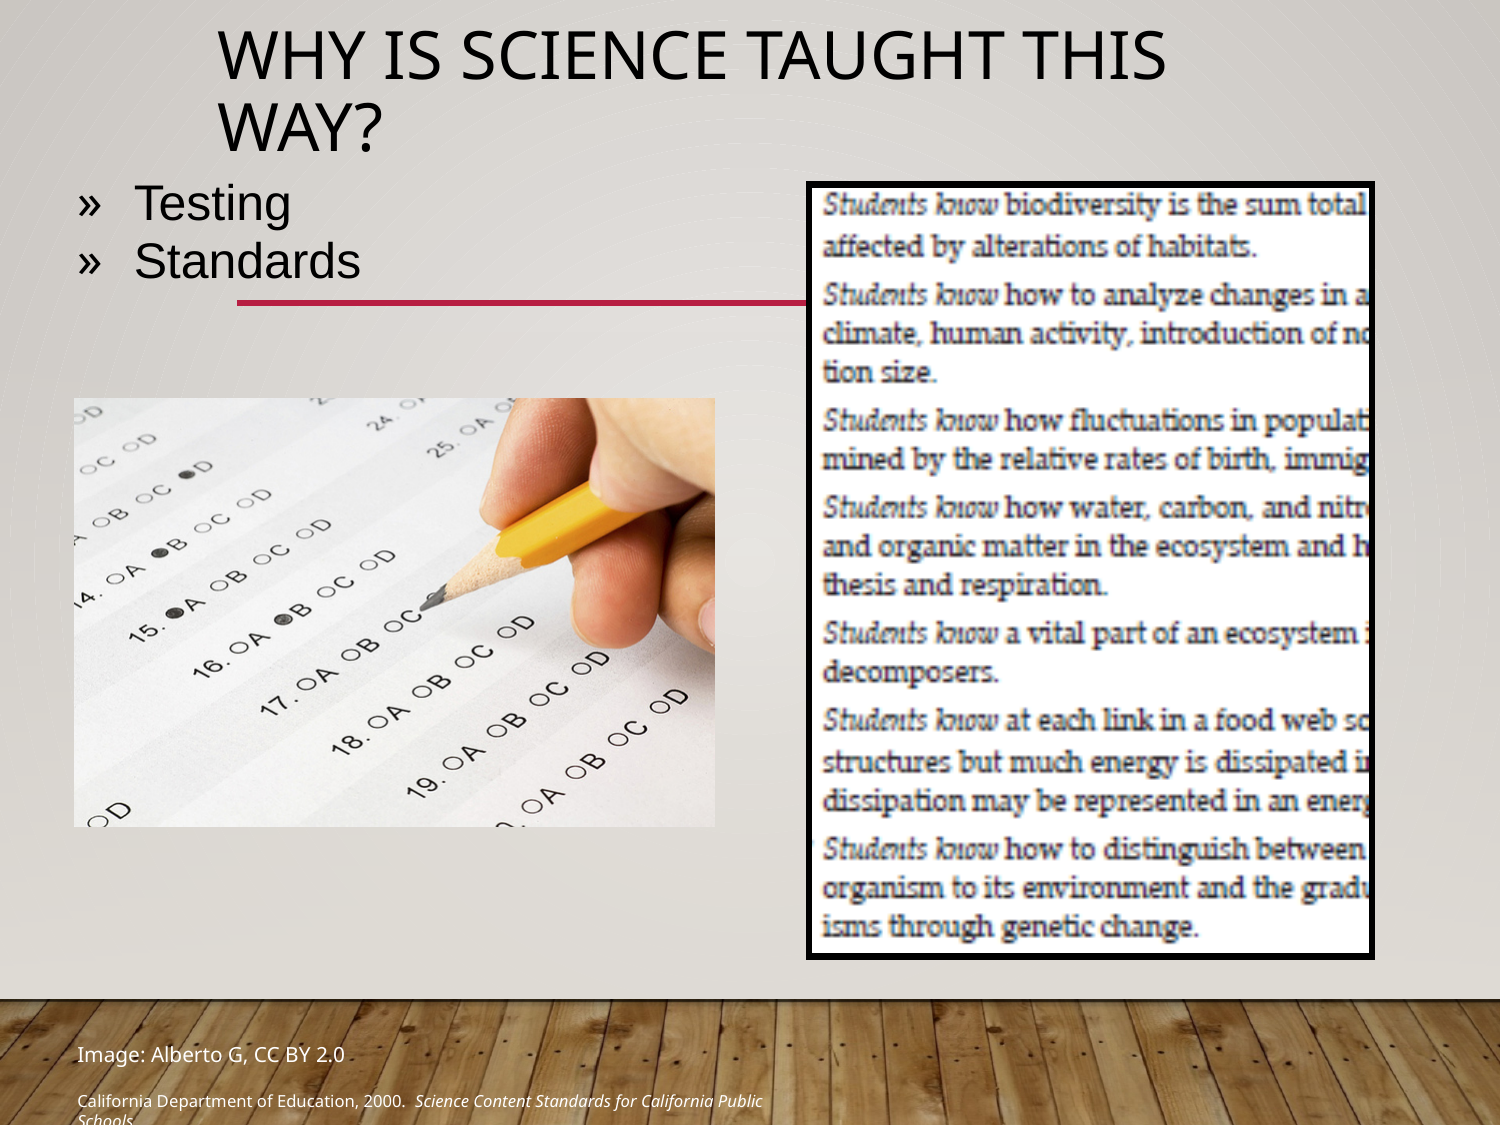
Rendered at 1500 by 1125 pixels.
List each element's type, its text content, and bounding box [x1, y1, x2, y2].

picture [0, 999, 1500, 1125]
picture [74, 397, 715, 827]
title Why is science taught this way? [202, 14, 1281, 189]
text_box Image: Alberto G, CC BY 2.0 [62, 1034, 488, 1074]
text_box California Department of Education, 2000. Science Content Standards for California Public Schools. [62, 1083, 833, 1125]
picture [812, 187, 1370, 954]
text_box Testing Standards [62, 174, 663, 992]
